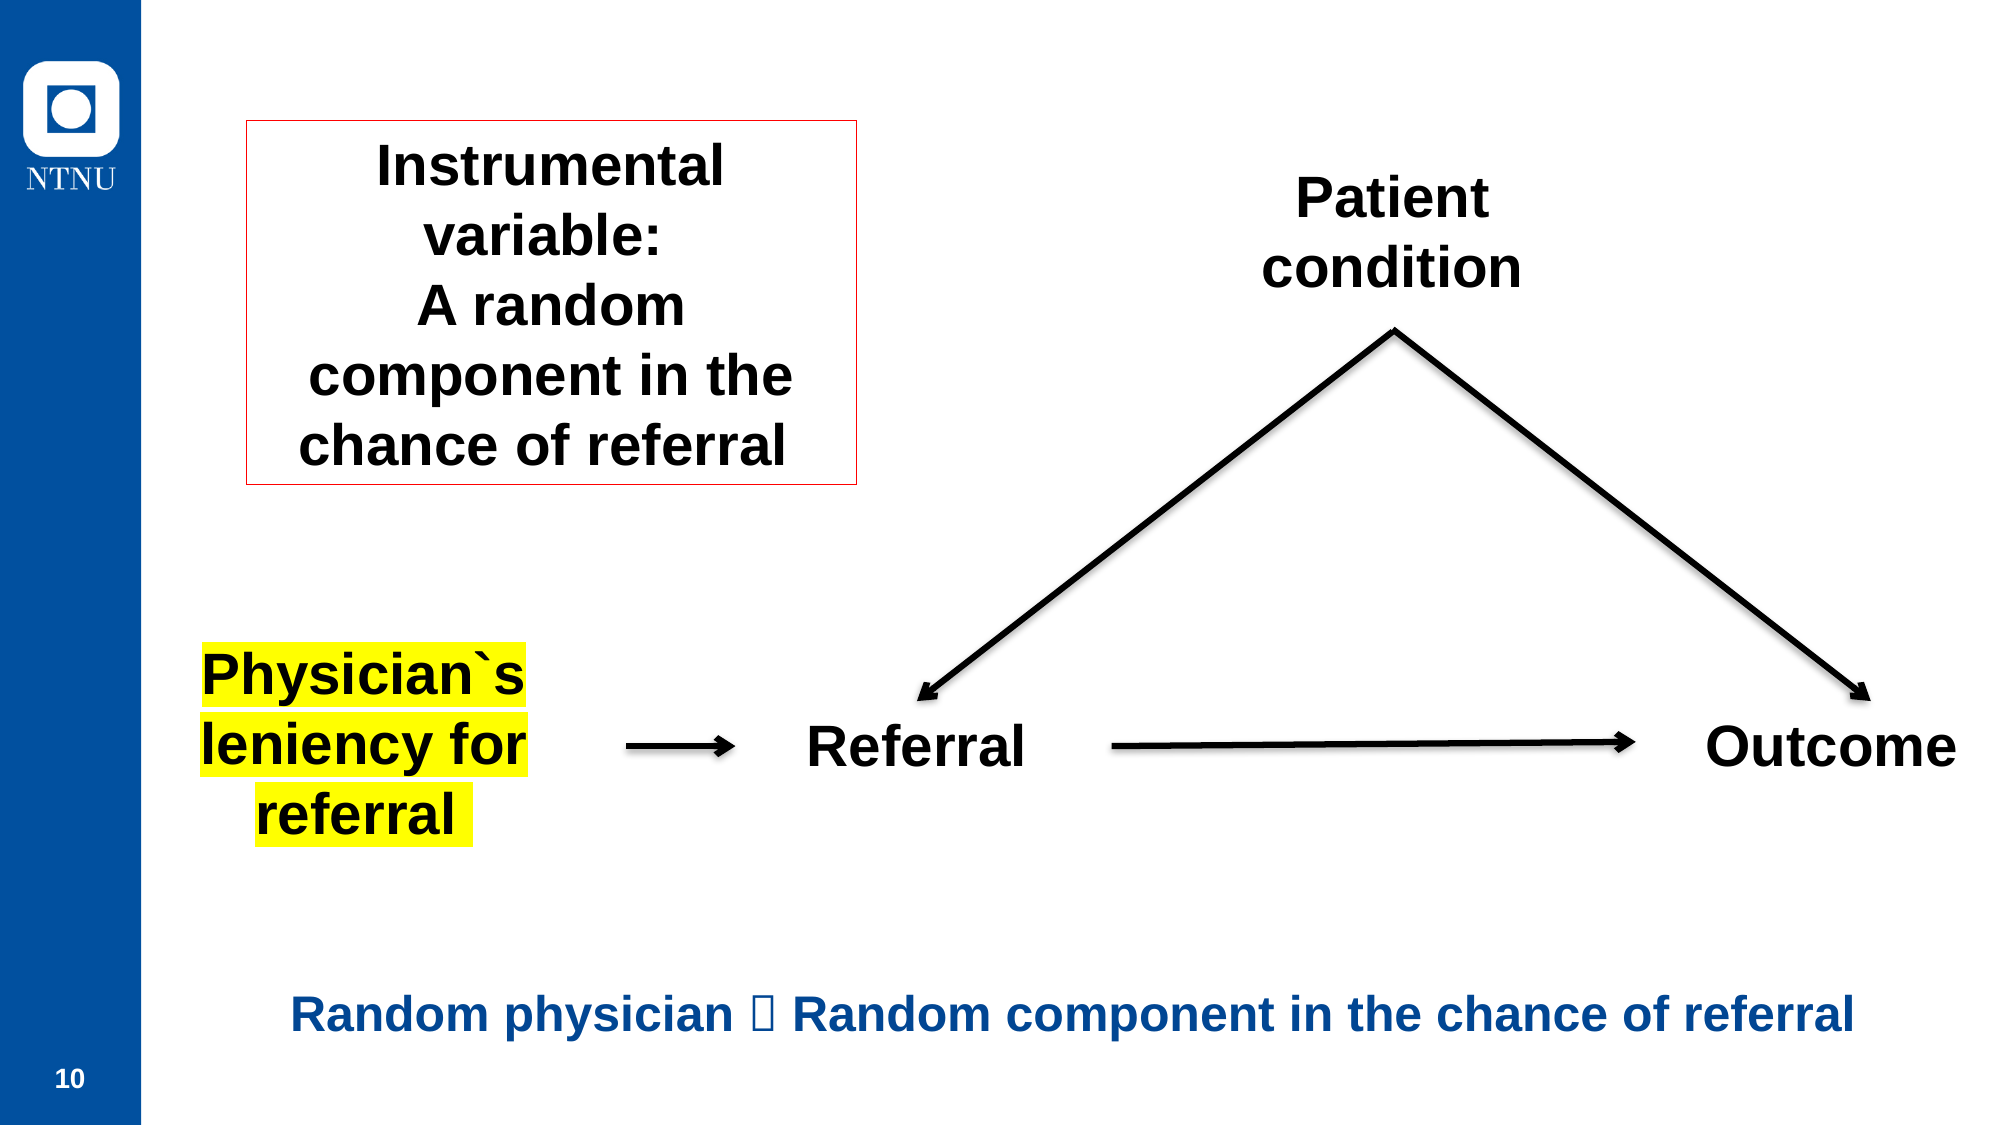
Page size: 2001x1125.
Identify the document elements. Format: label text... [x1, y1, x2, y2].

text_box Instrumental variable: A random component in the chance of referral [246, 120, 857, 485]
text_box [1111, 741, 1637, 747]
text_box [1392, 328, 1872, 702]
text_box Random physician  Random component in the chance of referral [212, 973, 1935, 1049]
text_box Outcome [1687, 701, 1976, 786]
text_box Referral [698, 701, 1136, 786]
text_box Physician`s leniency for referral [126, 628, 602, 924]
text_box Patient condition [1166, 152, 1619, 307]
picture [0, 0, 142, 1125]
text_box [916, 331, 1388, 702]
